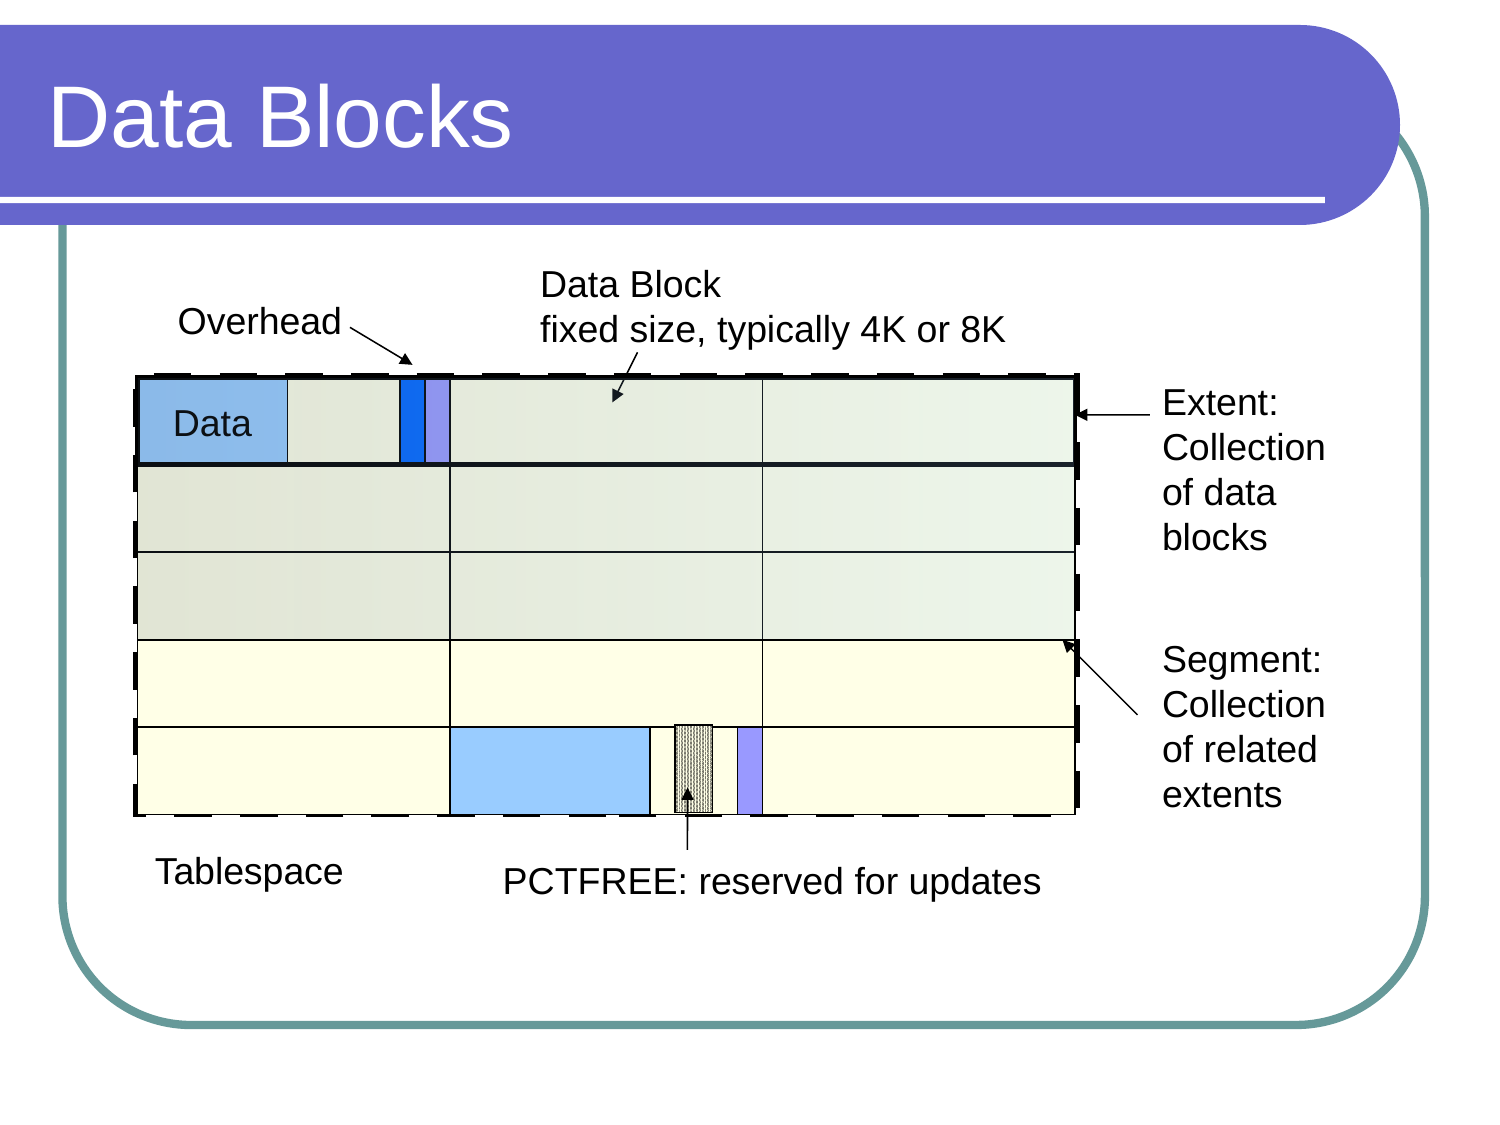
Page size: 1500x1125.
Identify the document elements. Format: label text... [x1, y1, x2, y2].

text_box [137, 727, 449, 815]
text_box Tablespace [140, 839, 359, 900]
title Data Blocks [31, 37, 1348, 188]
text_box [675, 724, 713, 813]
text_box [137, 377, 1075, 640]
text_box Extent: Collection of data blocks [1147, 370, 1375, 566]
text_box Segment: Collection of related extents [1147, 627, 1375, 822]
text_box [1062, 639, 1138, 715]
text_box Overhead [162, 289, 357, 350]
text_box [763, 727, 1075, 815]
text_box PCTFREE: reserved for updates [487, 849, 1057, 910]
text_box [650, 727, 687, 815]
text_box [681, 787, 694, 850]
text_box [762, 640, 1075, 727]
text_box [137, 640, 449, 727]
text_box [688, 727, 737, 815]
text_box [349, 327, 413, 365]
text_box Data Block fixed size, typically 4K or 8K [525, 252, 1022, 357]
text_box [449, 640, 762, 727]
text_box [737, 727, 763, 815]
text_box [1074, 408, 1150, 422]
text_box [450, 727, 650, 815]
